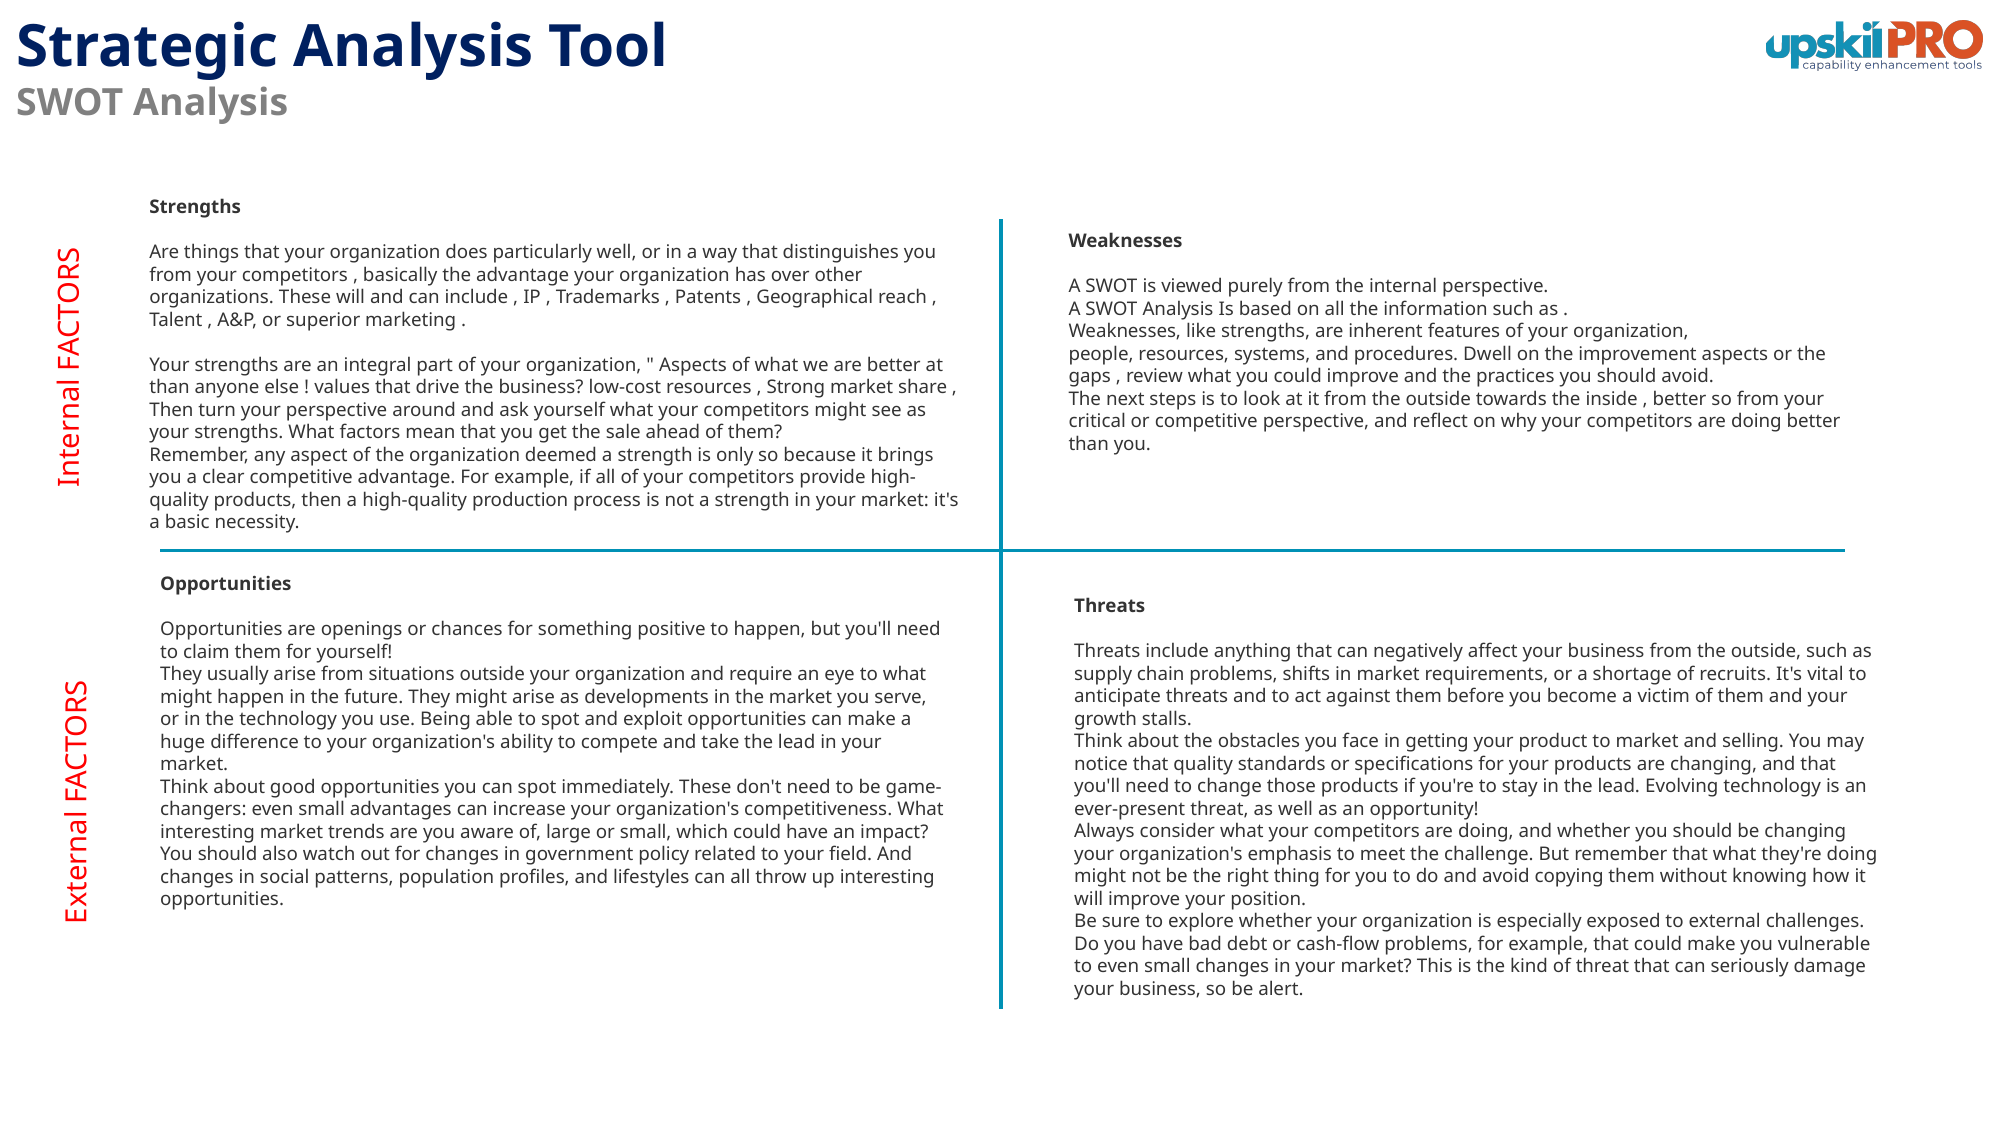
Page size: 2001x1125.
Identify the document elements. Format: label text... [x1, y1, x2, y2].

text_box Threats Threats include anything that can negatively affect your business from the outside, such as supply chain problems, shifts in market requirements, or a shortage of recruits. It's vital to anticipate threats and to act against them before you become a victim of them and your growth stalls. Think about the obstacles you face in getting your product to market and selling. You may notice that quality standards or specifications for your products are changing, and that you'll need to change those products if you're to stay in the lead. Evolving technology is an ever-present threat, as well as an opportunity! Always consider what your competitors are doing, and whether you should be changing your organization's emphasis to meet the challenge. But remember that what they're doing might not be the right thing for you to do and avoid copying them without knowing how it will improve your position. Be sure to explore whether your organization is especially exposed to external challenges. Do you have bad debt or cash-flow problems, for example, that could make you vulnerable to even small changes in your market? This is the kind of threat that can seriously damage your business, so be alert. [1059, 586, 1893, 1029]
text_box Strengths Are things that your organization does particularly well, or in a way that distinguishes you from your competitors , basically the advantage your organization has over other organizations. These will and can include , IP , Trademarks , Patents , Geographical reach , Talent , A&P, or superior marketing . Your strengths are an integral part of your organization, " Aspects of what we are better at than anyone else ! values that drive the business? low-cost resources , Strong market share , Then turn your perspective around and ask yourself what your competitors might see as your strengths. What factors mean that you get the sale ahead of them? Remember, any aspect of the organization deemed a strength is only so because it brings you a clear competitive advantage. For example, if all of your competitors provide high-quality products, then a high-quality production process is not a strength in your market: it's a basic necessity. [134, 187, 982, 540]
text_box External FACTORS [49, 665, 100, 939]
text_box Opportunities Opportunities are openings or chances for something positive to happen, but you'll need to claim them for yourself! They usually arise from situations outside your organization and require an eye to what might happen in the future. They might arise as developments in the market you serve, or in the technology you use. Being able to spot and exploit opportunities can make a huge difference to your organization's ability to compete and take the lead in your market. Think about good opportunities you can spot immediately. These don't need to be game-changers: even small advantages can increase your organization's competitiveness. What interesting market trends are you aware of, large or small, which could have an impact? You should also watch out for changes in government policy related to your field. And changes in social patterns, population profiles, and lifestyles can all throw up interesting opportunities. [145, 564, 962, 940]
picture [1766, 20, 1983, 71]
text_box Strategic Analysis Tool SWOT Analysis [1, 0, 1564, 131]
text_box Internal FACTORS [42, 225, 93, 503]
text_box Weaknesses A SWOT is viewed purely from the internal perspective. A SWOT Analysis Is based on all the information such as . Weaknesses, like strengths, are inherent features of your organization, people, resources, systems, and procedures. Dwell on the improvement aspects or the gaps , review what you could improve and the practices you should avoid. The next steps is to look at it from the outside towards the inside , better so from your critical or competitive perspective, and reflect on why your competitors are doing better than you. [1053, 221, 1866, 462]
